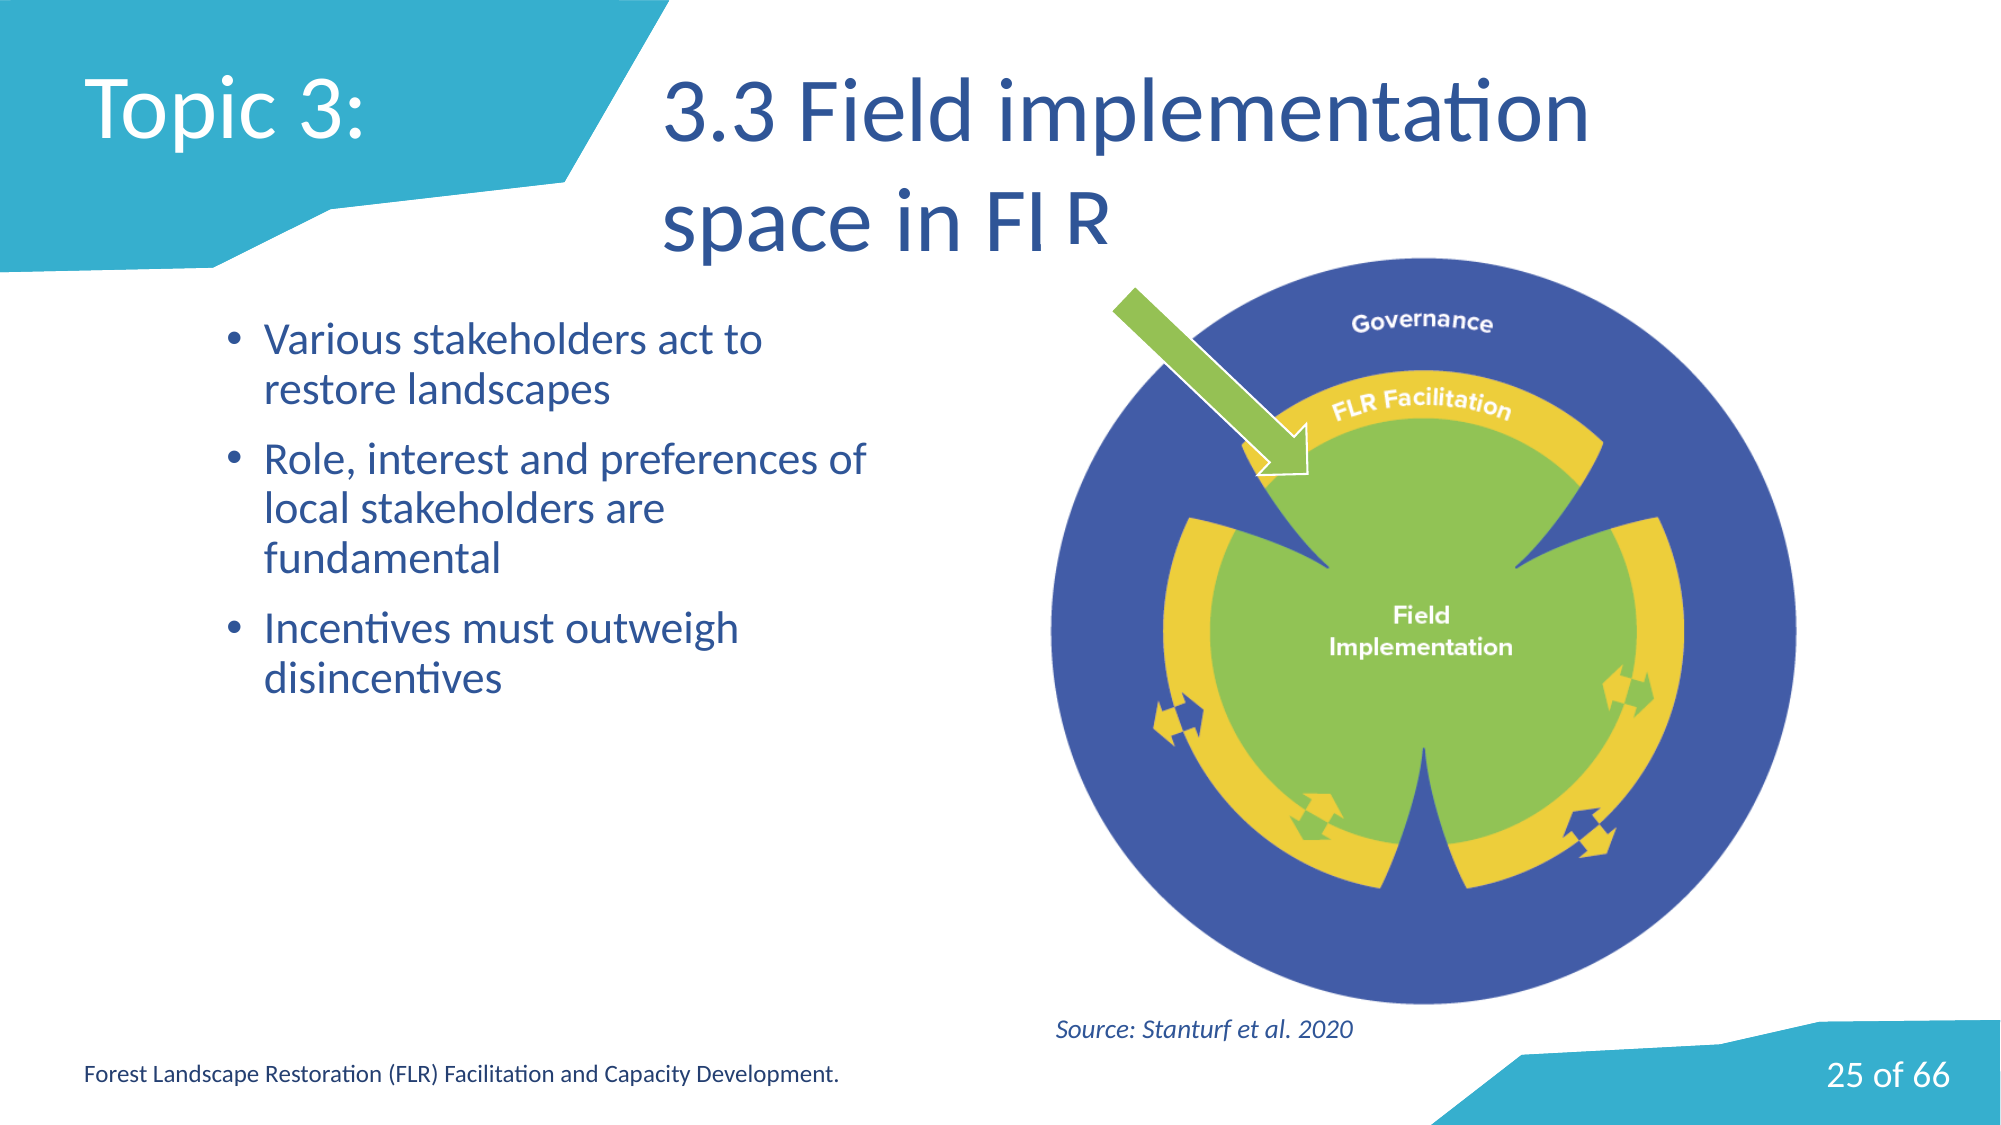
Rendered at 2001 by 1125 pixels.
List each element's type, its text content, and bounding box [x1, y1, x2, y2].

footer Forest Landscape Restoration (FLR) Facilitation and Capacity Development. [69, 1042, 1270, 1103]
slide_number 25 of 66 [1759, 1042, 1966, 1103]
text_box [1040, 244, 1809, 1053]
list Various stakeholders act to restore landscapes Role, interest and preferences of local stakeholders are fundamental Incentives must outweigh disincentives [211, 307, 900, 1022]
text_box 3.3 Field implementation space in FLR [646, 42, 1781, 278]
text_box Image caption Photo: [image source information] [34, 1040, 897, 1106]
title Topic 3: [69, 0, 765, 218]
